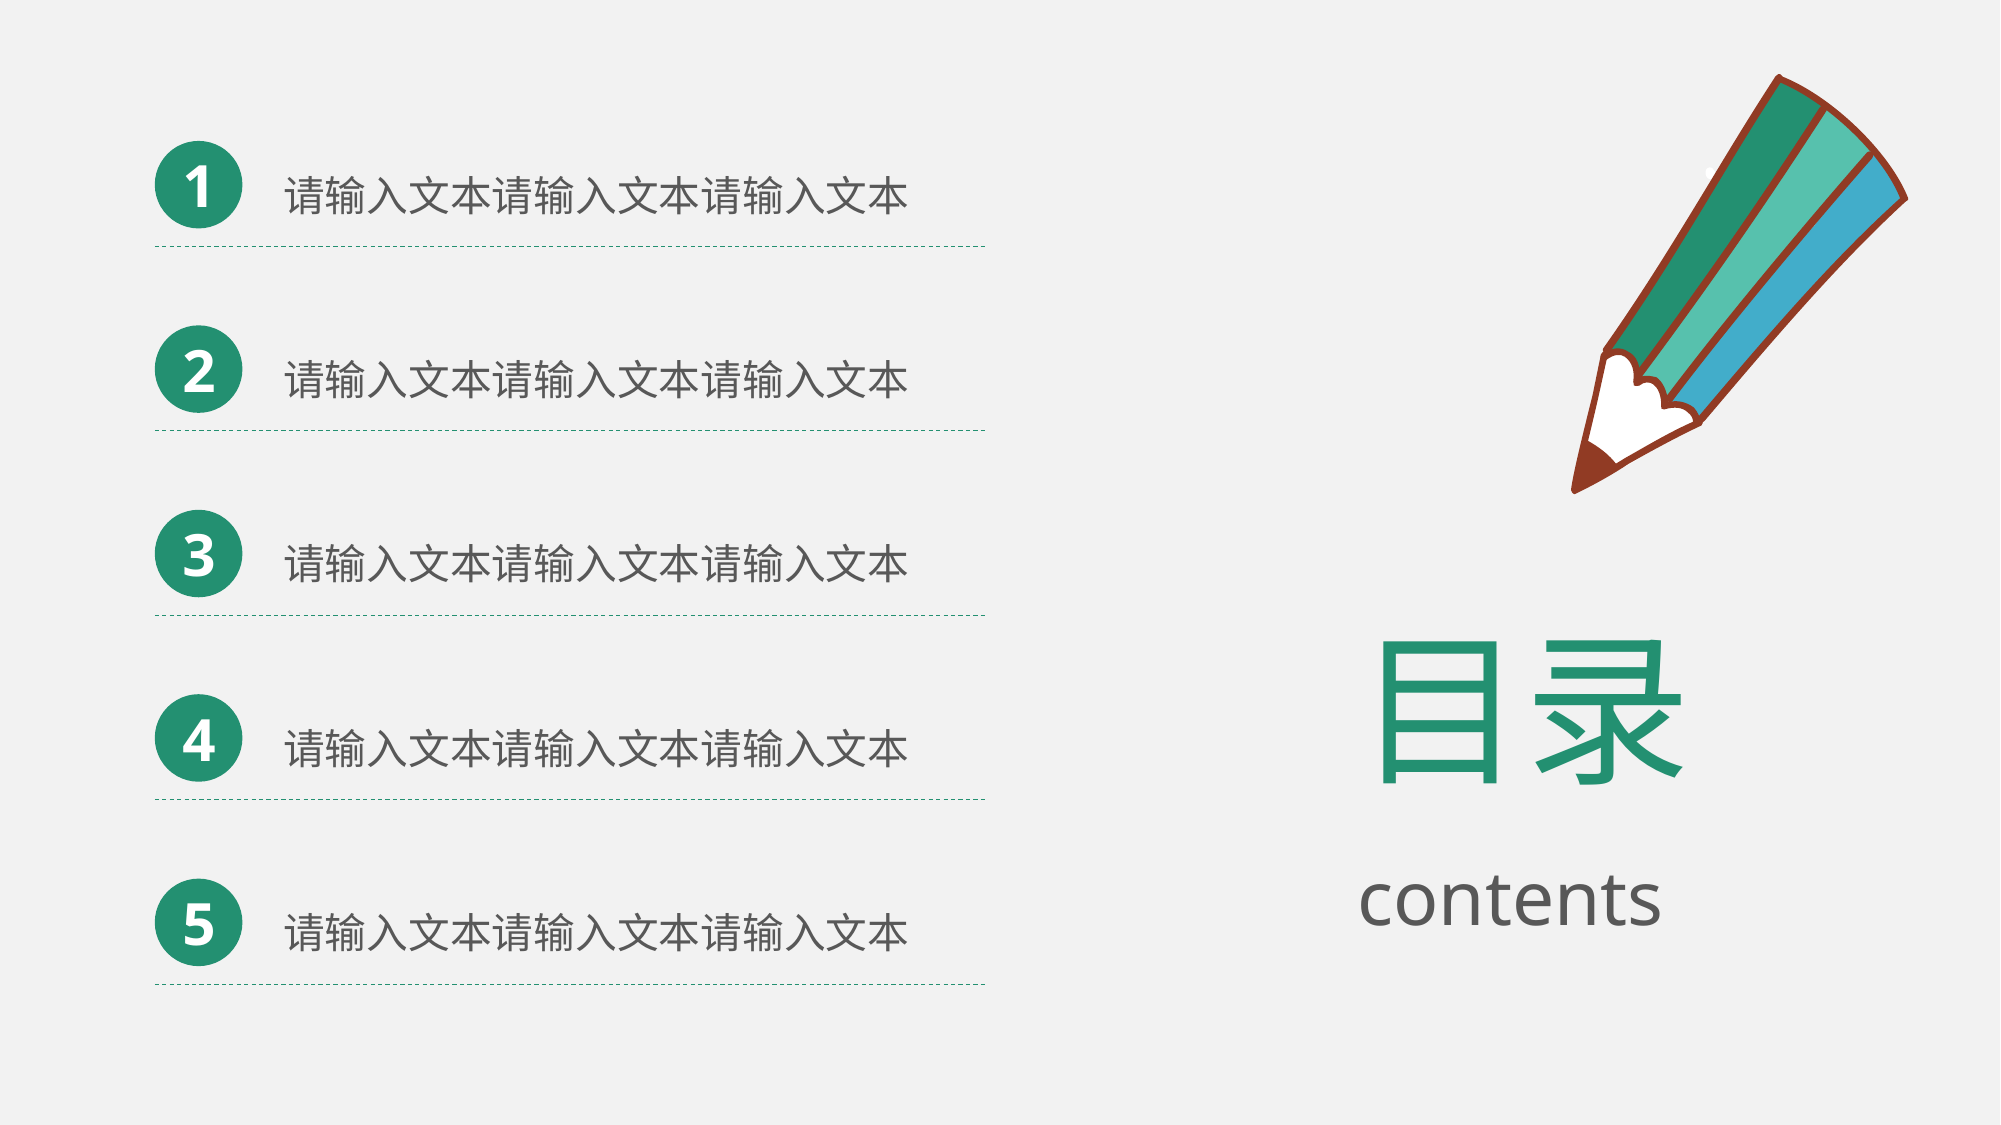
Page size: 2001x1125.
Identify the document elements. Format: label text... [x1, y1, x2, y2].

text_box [1624, 68, 1813, 543]
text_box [154, 140, 988, 984]
text_box 目录 [1342, 597, 1829, 813]
text_box contents [1342, 843, 1829, 949]
